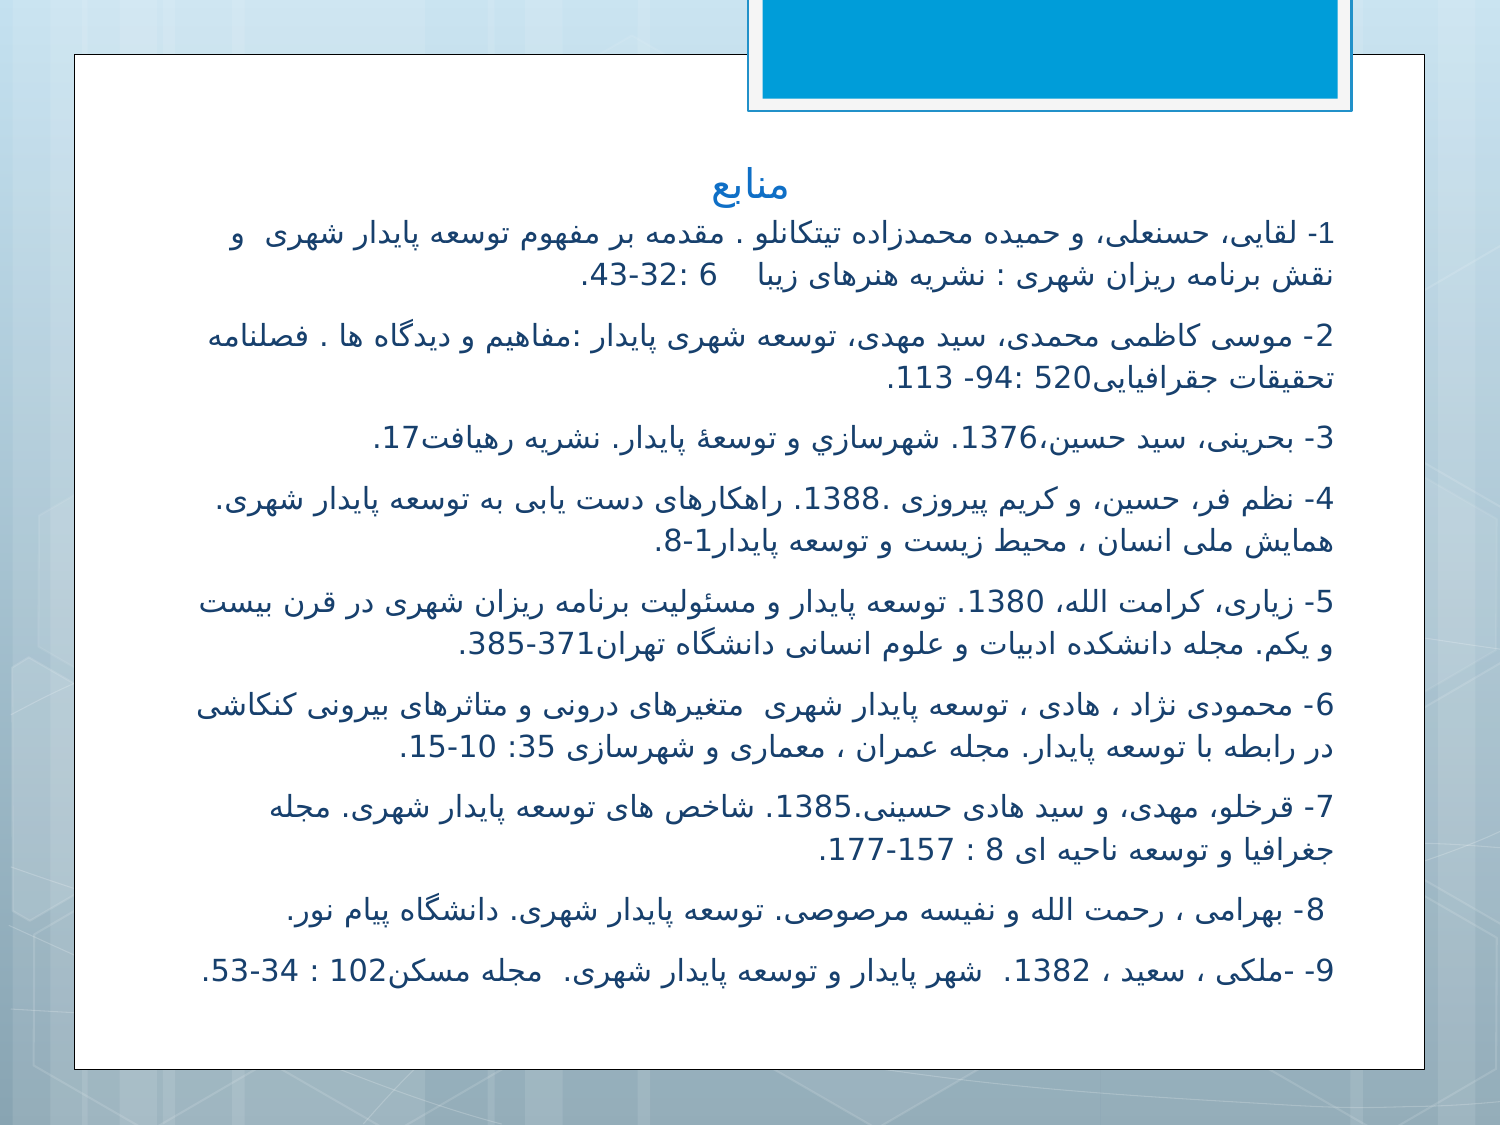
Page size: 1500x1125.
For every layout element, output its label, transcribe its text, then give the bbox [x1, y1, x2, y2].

list 1- لقایی، حسنعلی، و حمیده محمدزاده تیتکانلو . مقدمه بر مفهوم توسعه پایدار شهری و نقش برنامه ریزان شهری : نشریه هنرهای زیبا 6 :32-43. 2- موسی کاظمی محمدی، سید مهدی، توسعه شهری پایدار :مفاهیم و دیدگاه ها . فصلنامه تحقیقات جقرافیایی520 :94- 113. 3- بحرینی، سید حسین،1376. شهرسازي و توسعۀ پایدار. نشریه رهیافت17. 4- نظم فر، حسین، و کریم پیروزی .1388. راهکارهای دست یابی به توسعه پایدار شهری. همایش ملی انسان ، محیط زیست و توسعه پایدار1-8. 5- زیاری، کرامت الله، 1380. توسعه پایدار و مسئولیت برنامه ریزان شهری در قرن بیست و یکم. مجله دانشکده ادبیات و علوم انسانی دانشگاه تهران371-385. 6- محمودی نژاد ، هادی ، توسعه پایدار شهری متغیرهای درونی و متاثرهای بیرونی کنکاشی در رابطه با توسعه پایدار. مجله عمران ، معماری و شهرسازی 35: 10-15. 7- قرخلو، مهدی، و سید هادی حسینی.1385. شاخص های توسعه پایدار شهری. مجله جغرافیا و توسعه ناحیه ای 8 : 157-177. 8- بهرامی ، رحمت الله و نفیسه مرصوصی. توسعه پایدار شهری. دانشگاه پیام نور. 9- -ملکی ، سعید ، 1382. شهر پایدار و توسعه پایدار شهری. مجله مسکن102 : 34-53. [171, 200, 1350, 1013]
title منابع [174, 149, 1328, 200]
